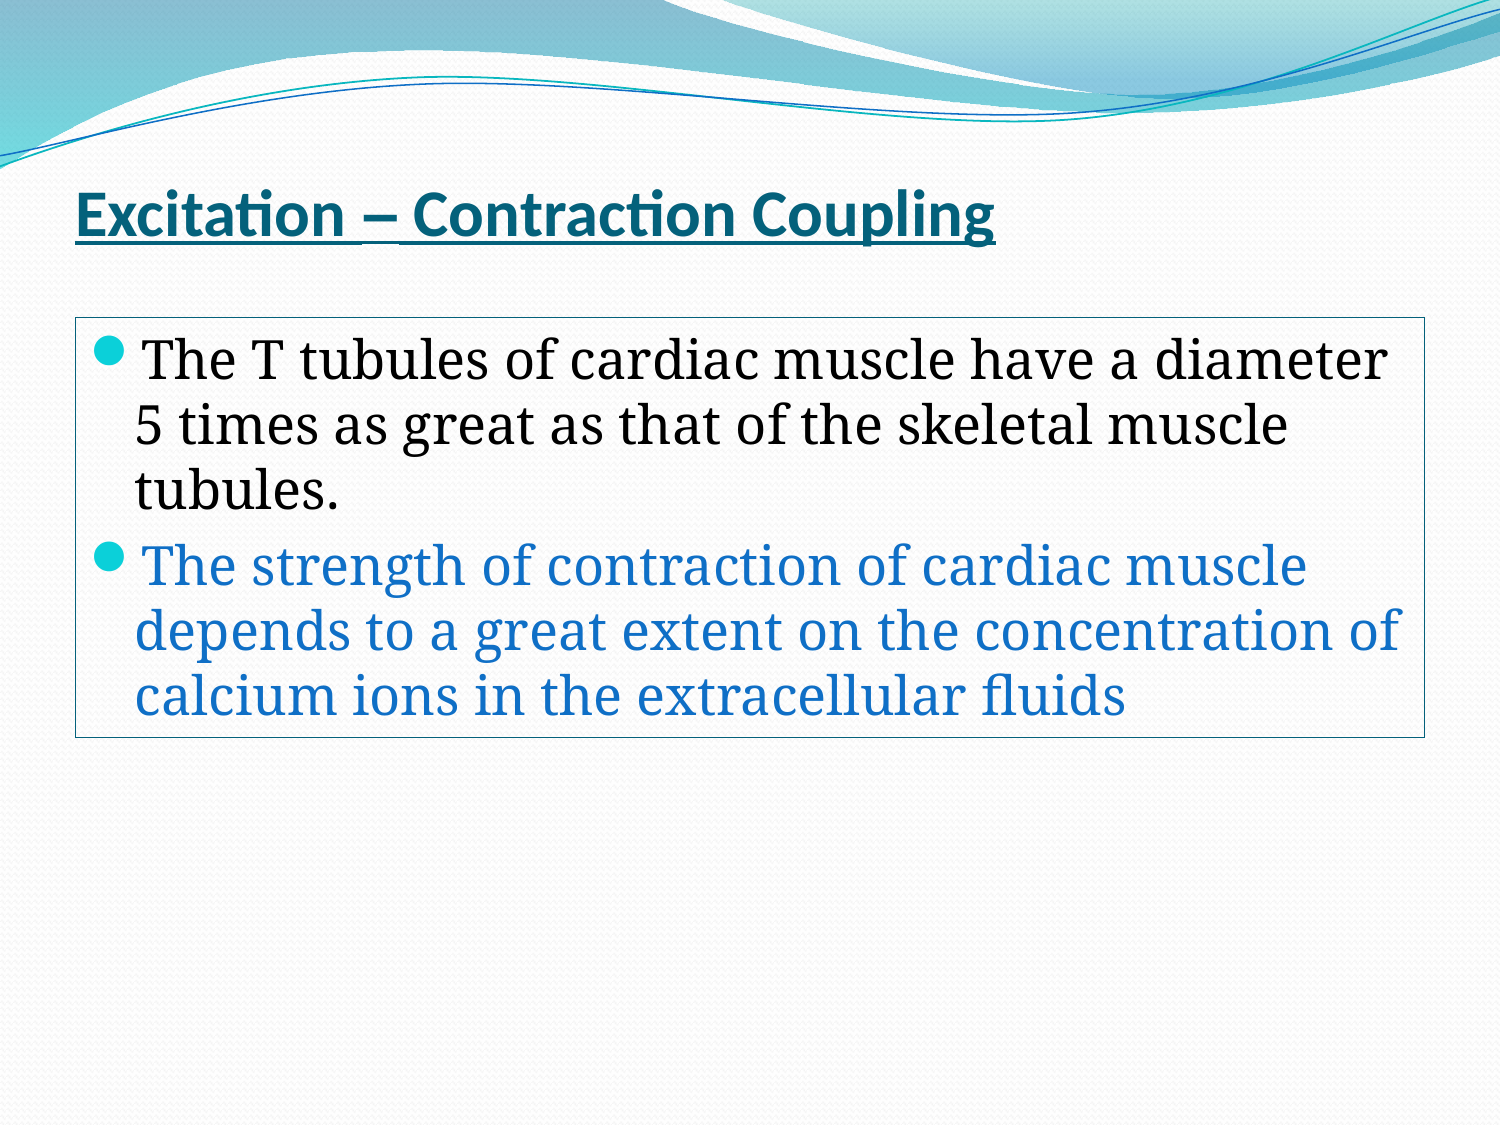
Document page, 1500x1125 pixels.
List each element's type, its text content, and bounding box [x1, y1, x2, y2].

title Excitation – Contraction Coupling [75, 62, 1425, 250]
list The T tubules of cardiac muscle have a diameter 5 times as great as that of the skeletal muscle tubules. The strength of contraction of cardiac muscle depends to a great extent on the concentration of calcium ions in the extracellular fluids [75, 317, 1425, 738]
